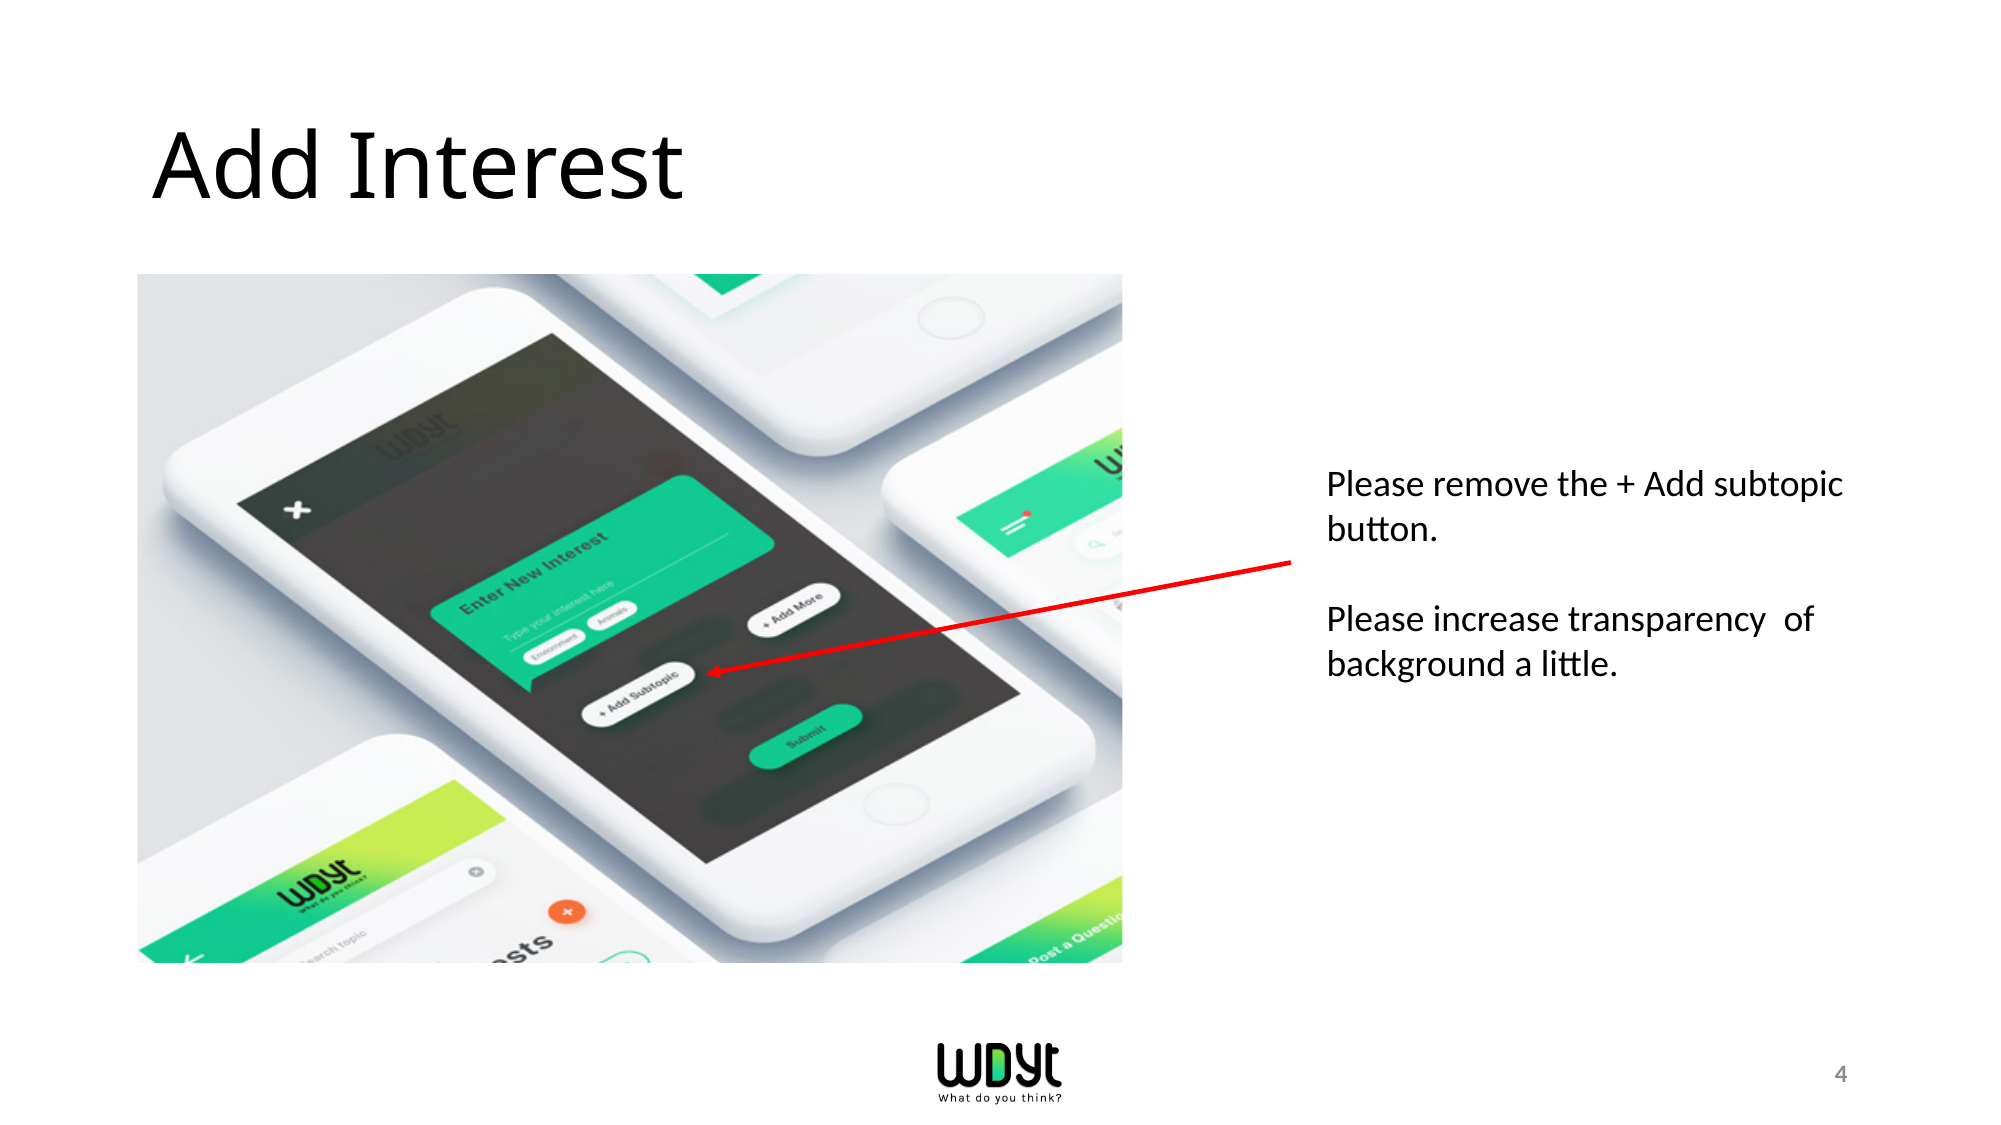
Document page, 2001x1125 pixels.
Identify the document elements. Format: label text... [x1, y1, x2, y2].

text_box Please remove the + Add subtopic button. Please increase transparency of background a little. [1311, 451, 1894, 692]
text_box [706, 562, 1291, 675]
title Add Interest [137, 59, 1863, 278]
picture [925, 1015, 1075, 1125]
picture [137, 274, 1123, 963]
slide_number 4 [1412, 1042, 1863, 1103]
